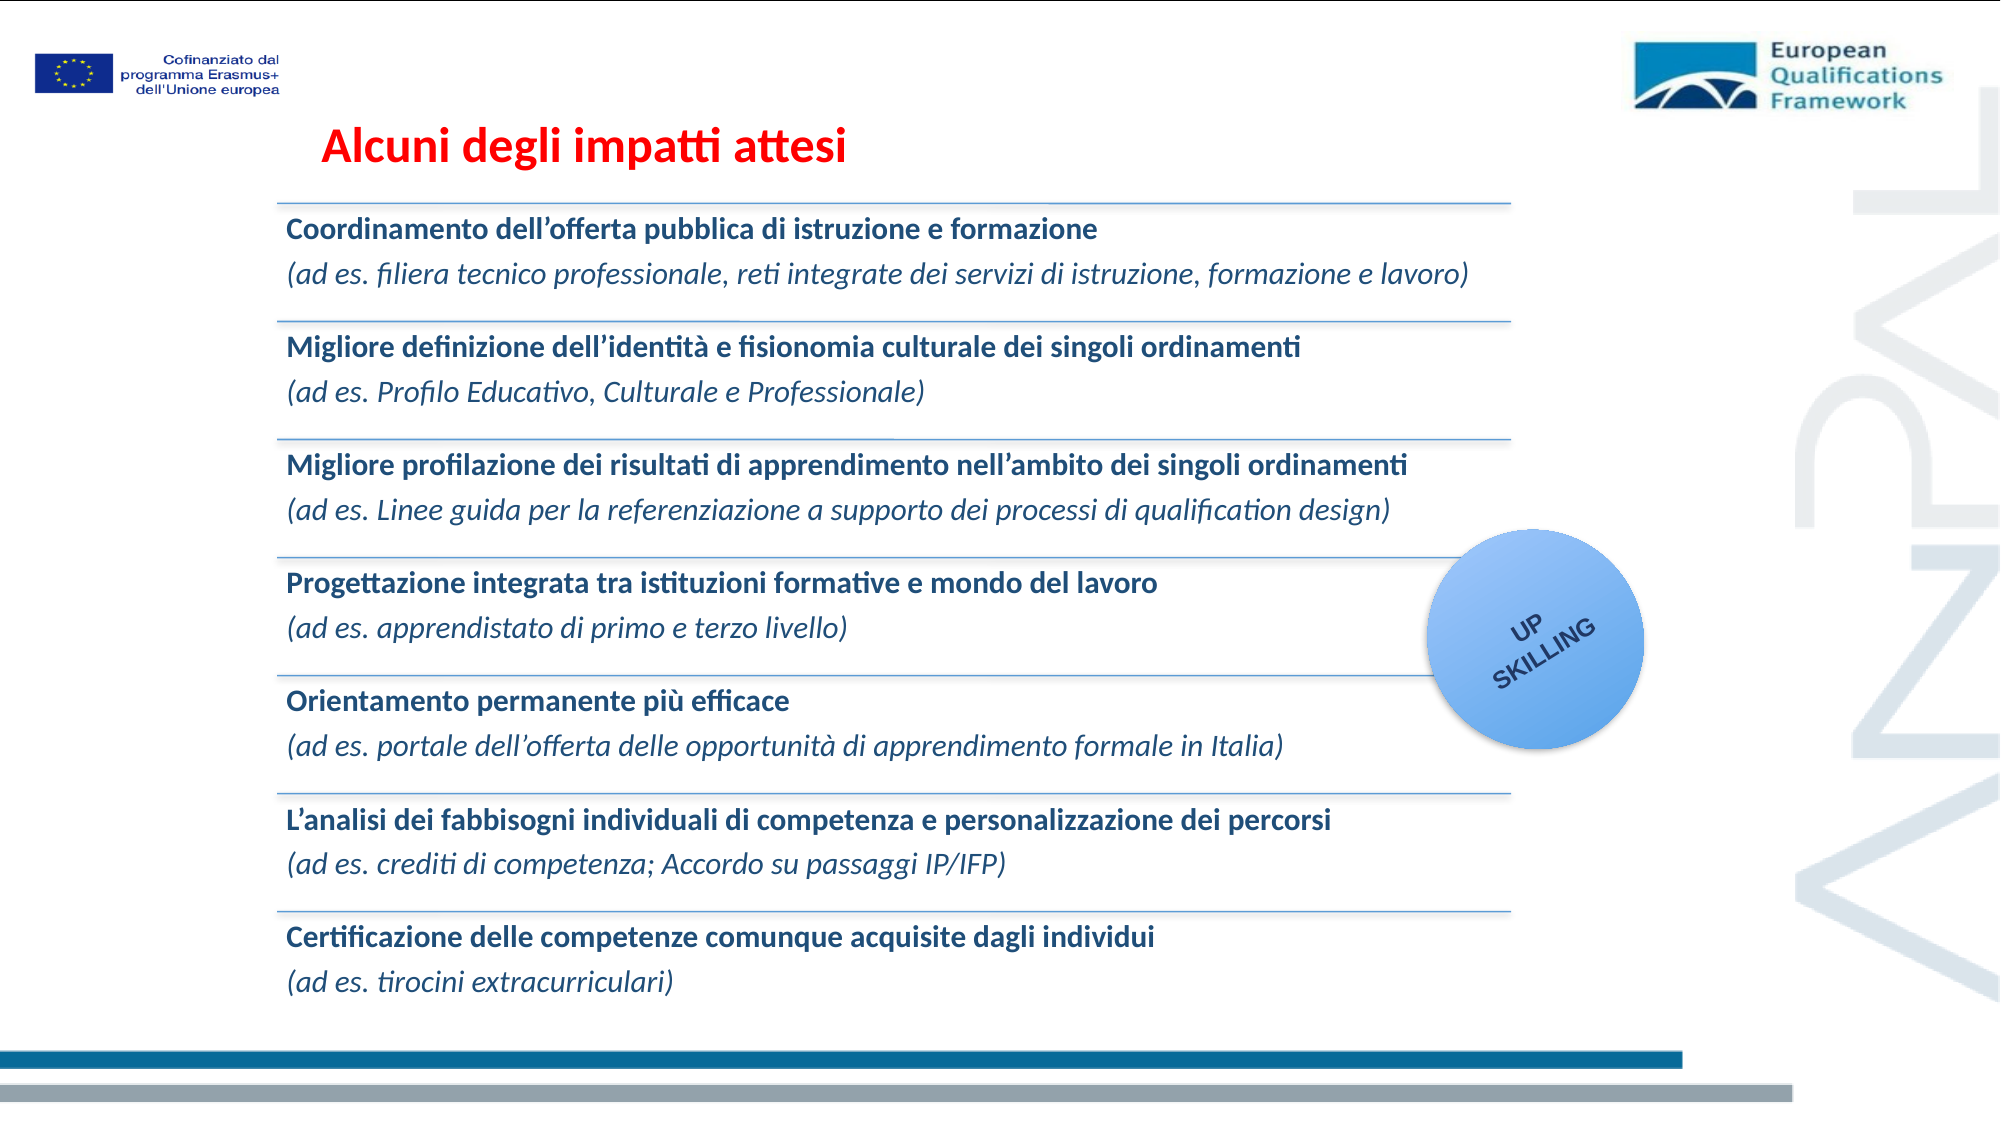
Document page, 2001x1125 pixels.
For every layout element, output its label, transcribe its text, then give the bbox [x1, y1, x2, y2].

text_box Alcuni degli impatti attesi [306, 104, 863, 180]
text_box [276, 203, 1512, 1030]
picture [0, 0, 2001, 1125]
text_box UP SKILLING [1516, 529, 1644, 749]
